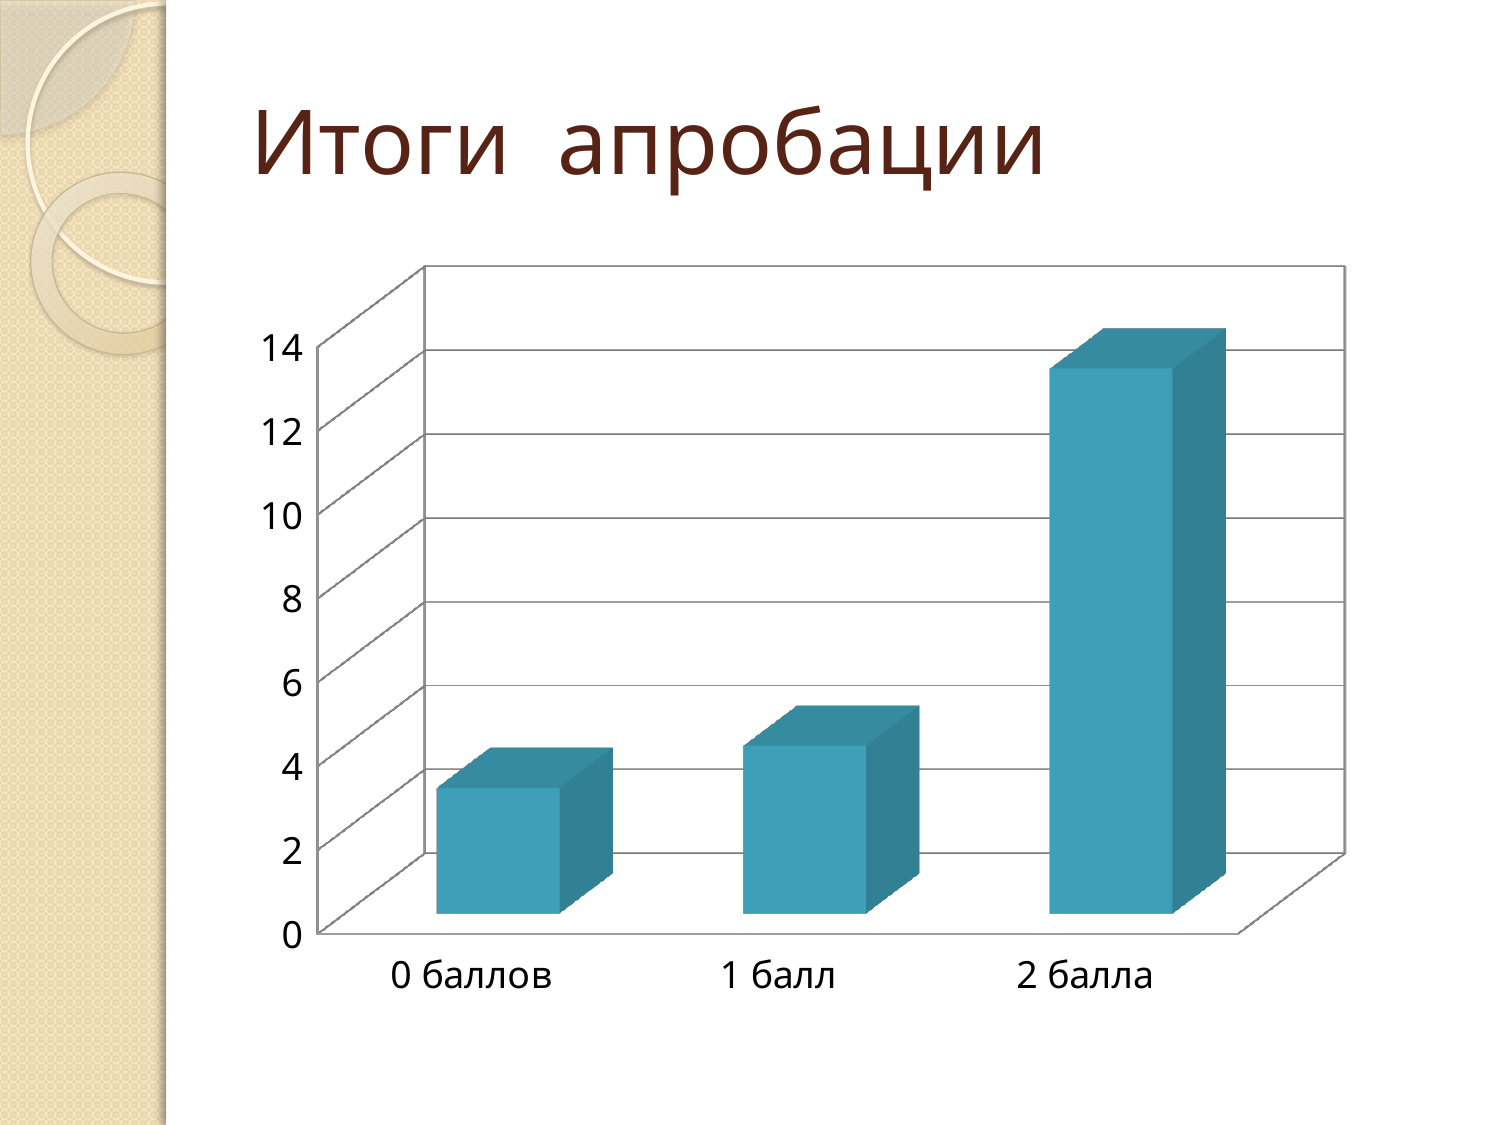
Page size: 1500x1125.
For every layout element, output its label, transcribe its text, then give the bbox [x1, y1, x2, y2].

title Итоги апробации [235, 45, 1466, 233]
chart [235, 249, 1372, 1016]
